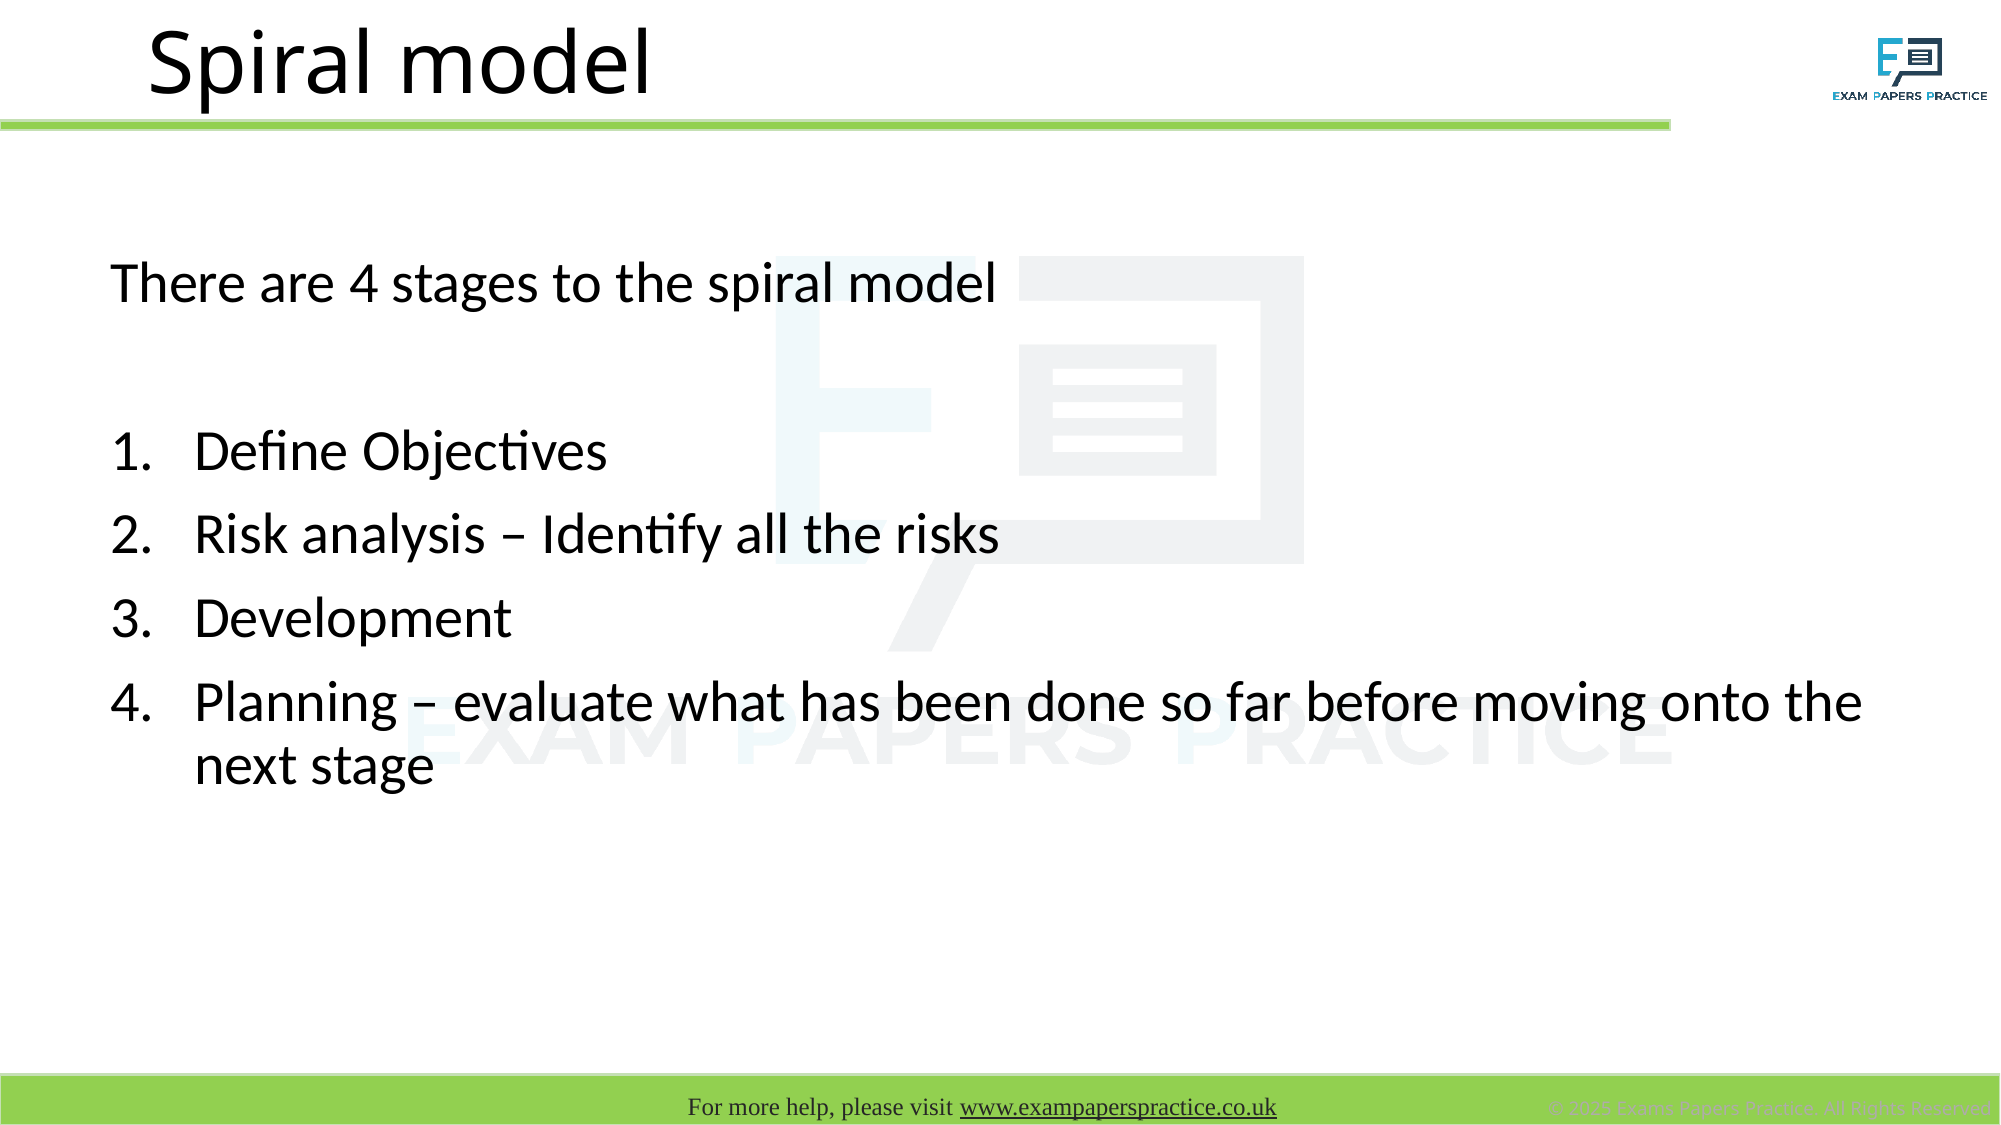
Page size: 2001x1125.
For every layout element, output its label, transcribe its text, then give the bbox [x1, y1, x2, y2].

list There are 4 stages to the spiral model Define Objectives Risk analysis – Identify all the risks Development Planning – evaluate what has been done so far before moving onto the next stage [94, 244, 1906, 959]
title Spiral model [132, 11, 1858, 121]
